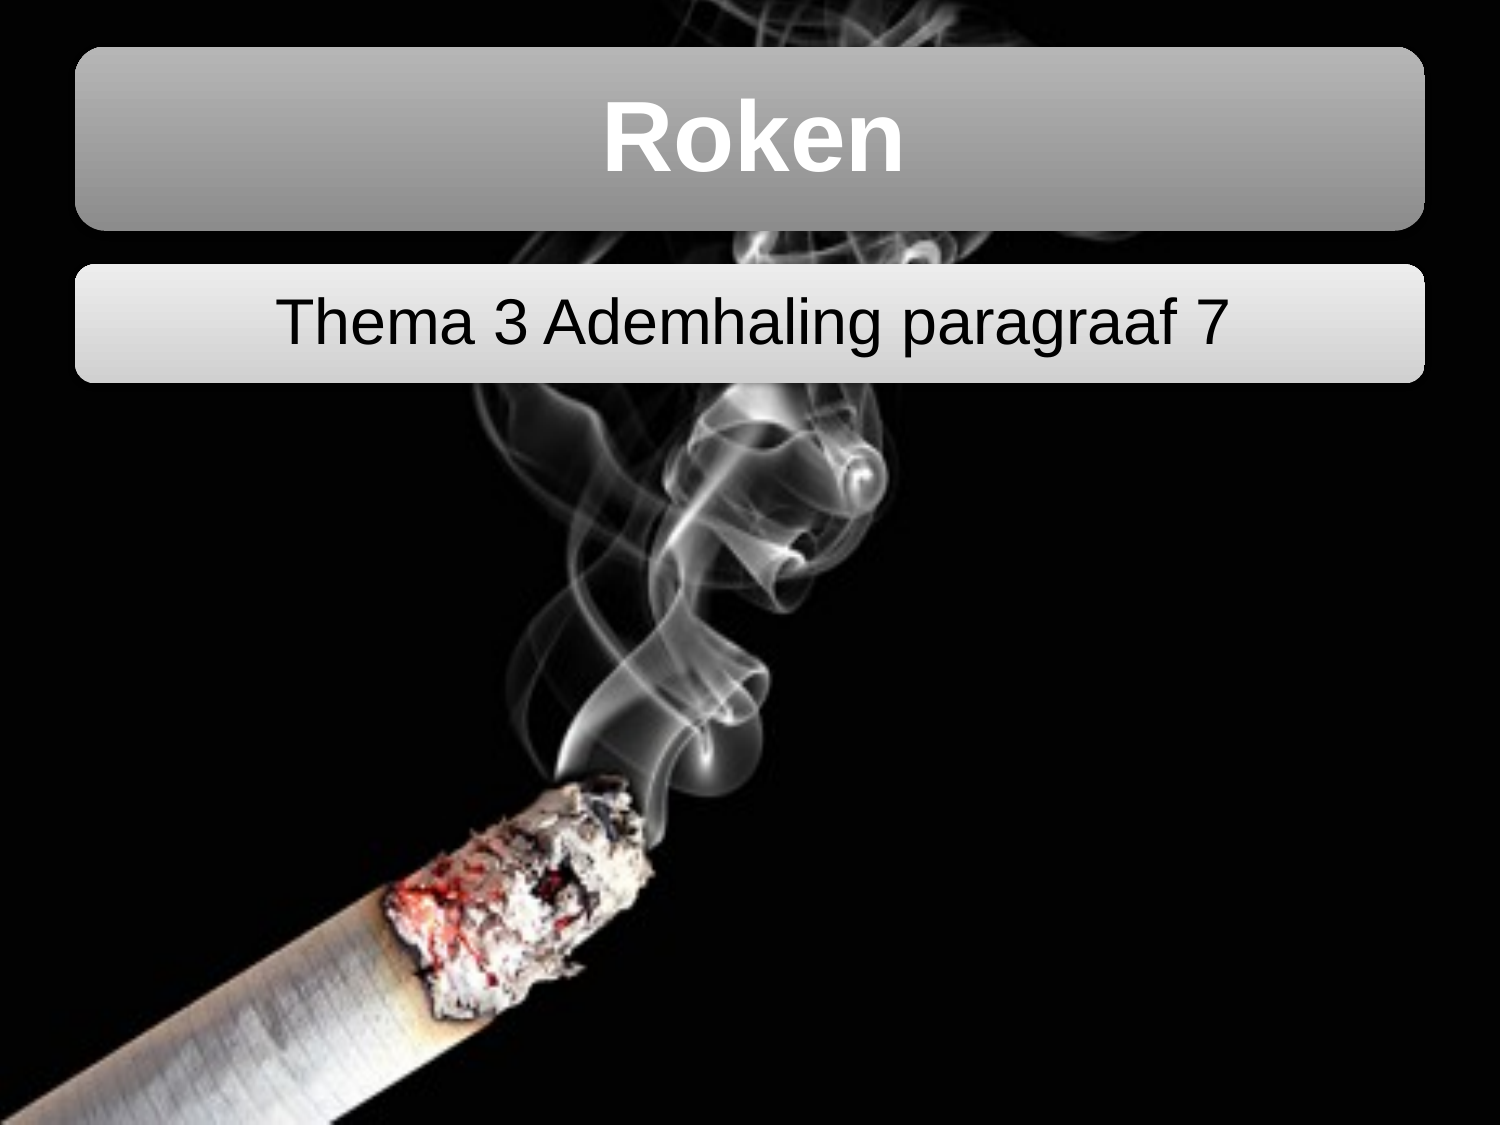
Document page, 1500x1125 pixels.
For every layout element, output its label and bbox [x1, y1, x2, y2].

picture [0, 0, 1500, 1125]
list [74, 262, 1426, 386]
text_box [74, 44, 1426, 233]
